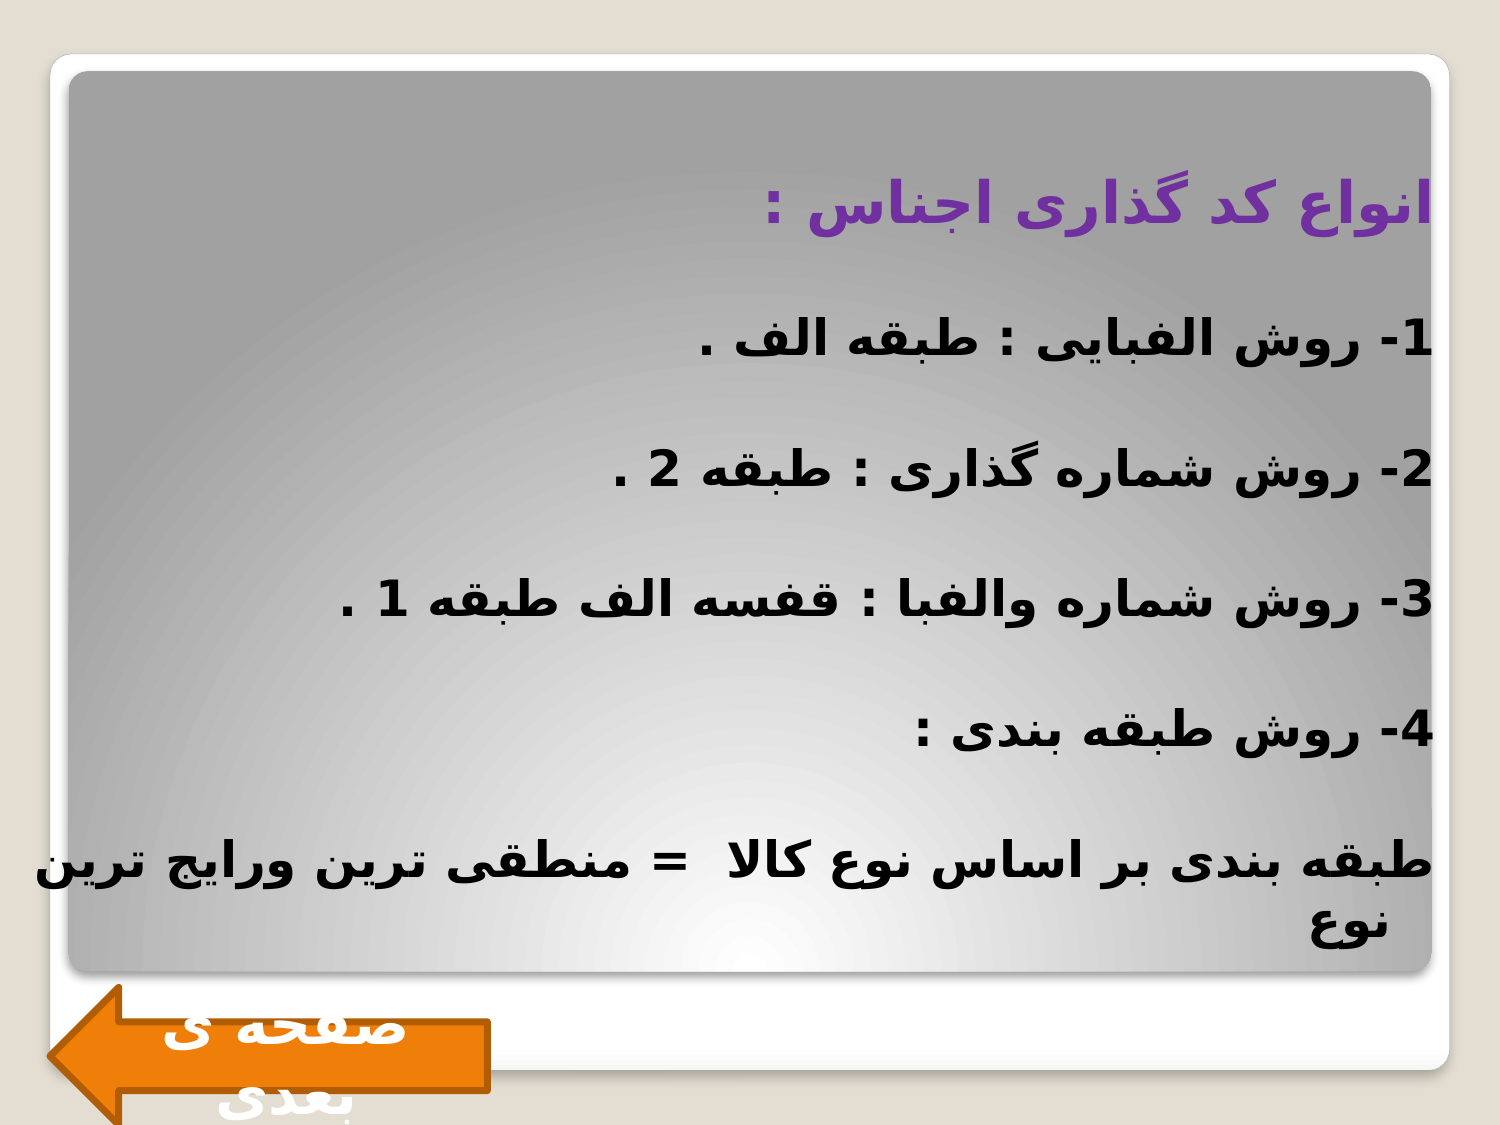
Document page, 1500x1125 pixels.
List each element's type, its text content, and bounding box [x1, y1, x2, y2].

text_box صفحه ی بعدی [46, 984, 491, 1125]
list انواع کد گذاری اجناس : 1- روش الفبایی : طبقه الف . 2- روش شماره گذاری : طبقه 2 . 3- روش شماره والفبا : قفسه الف طبقه 1 . 4- روش طبقه بندی : طبقه بندی بر اساس نوع کالا = منطقی ترین ورایج ترین نوع [0, 0, 1450, 1125]
